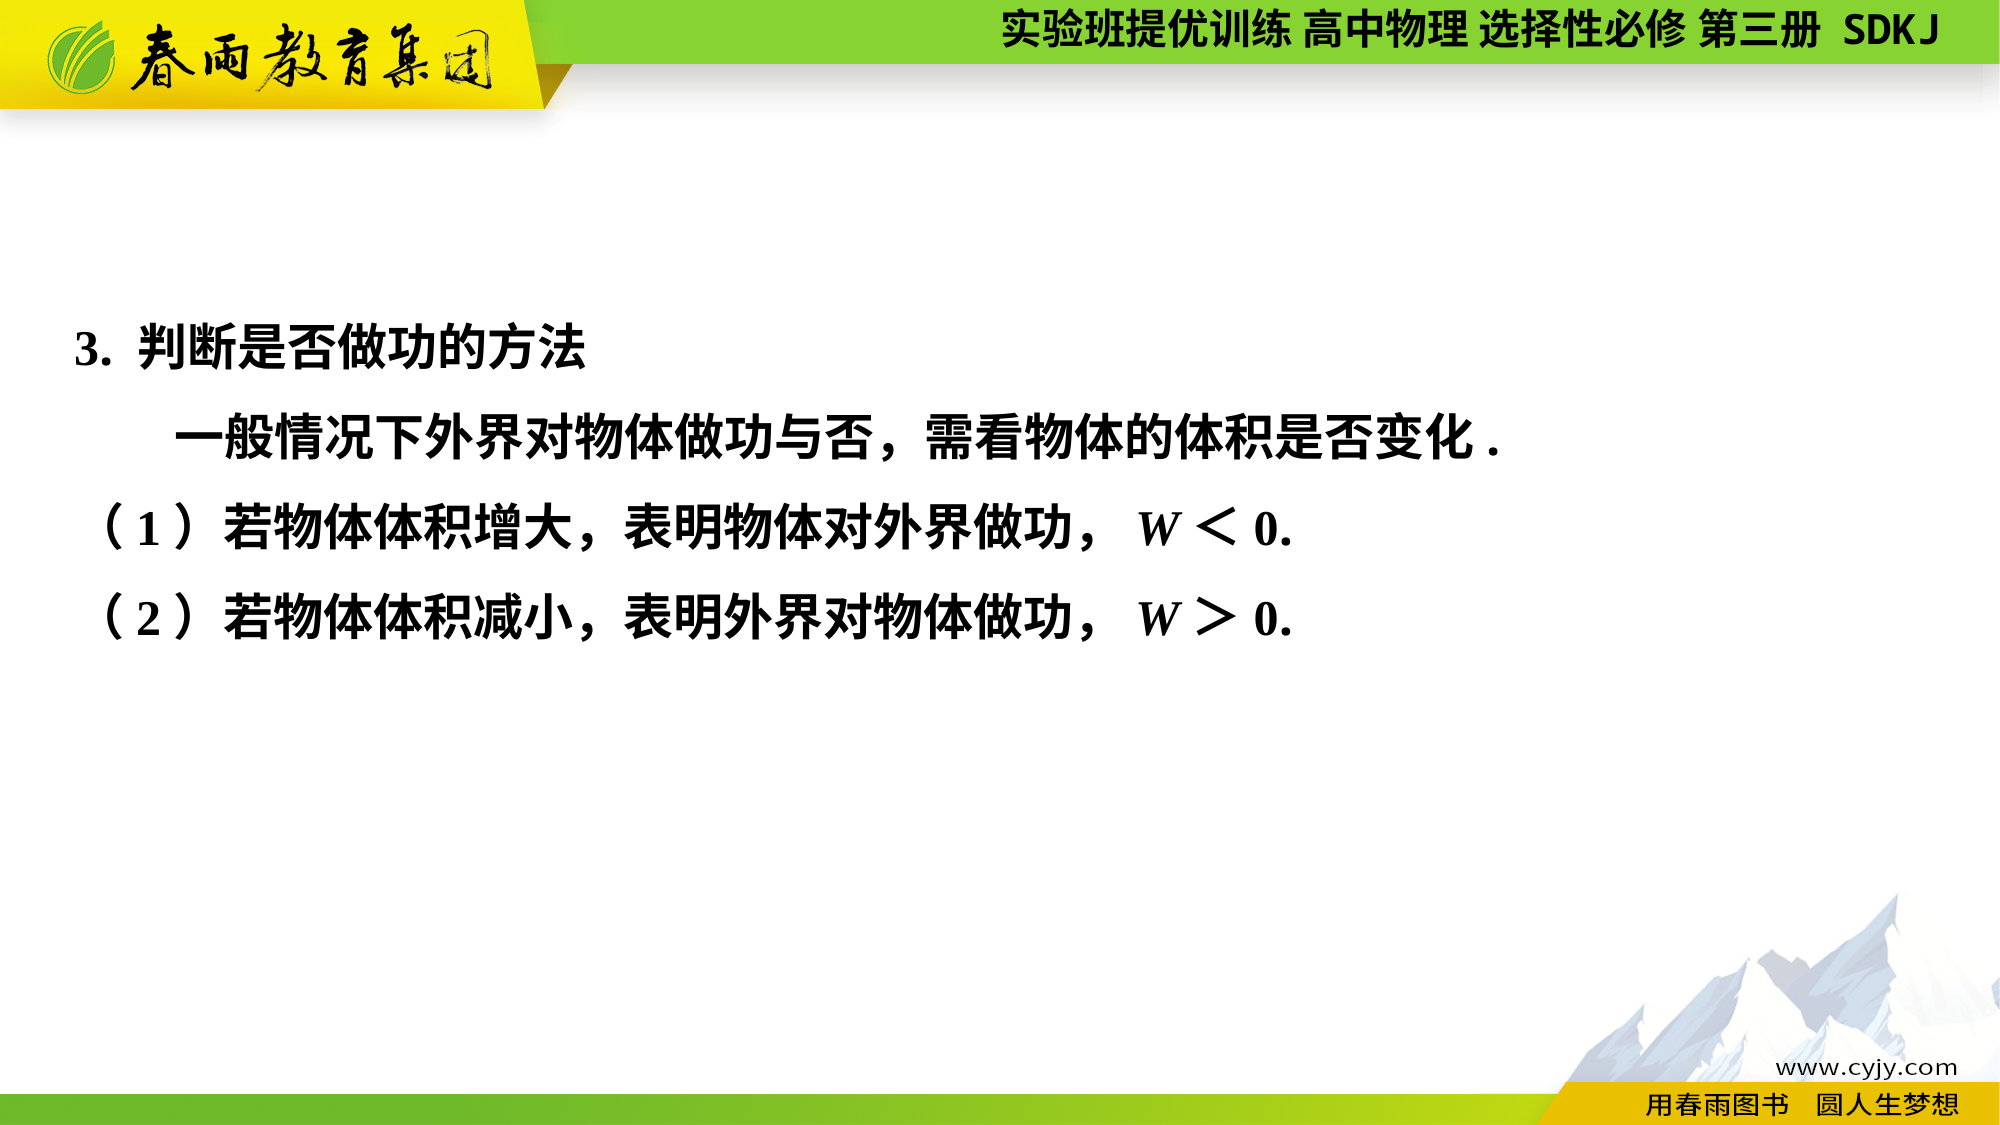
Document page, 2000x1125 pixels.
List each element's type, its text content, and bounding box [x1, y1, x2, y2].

picture [0, 0, 2000, 1125]
list 3. 判断是否做功的方法 一般情况下外界对物体做功与否，需看物体的体积是否变化. （1）若物体体积增大，表明物体对外界做功，W＜0. （2）若物体体积减小，表明外界对物体做功，W＞0. [59, 278, 1944, 646]
